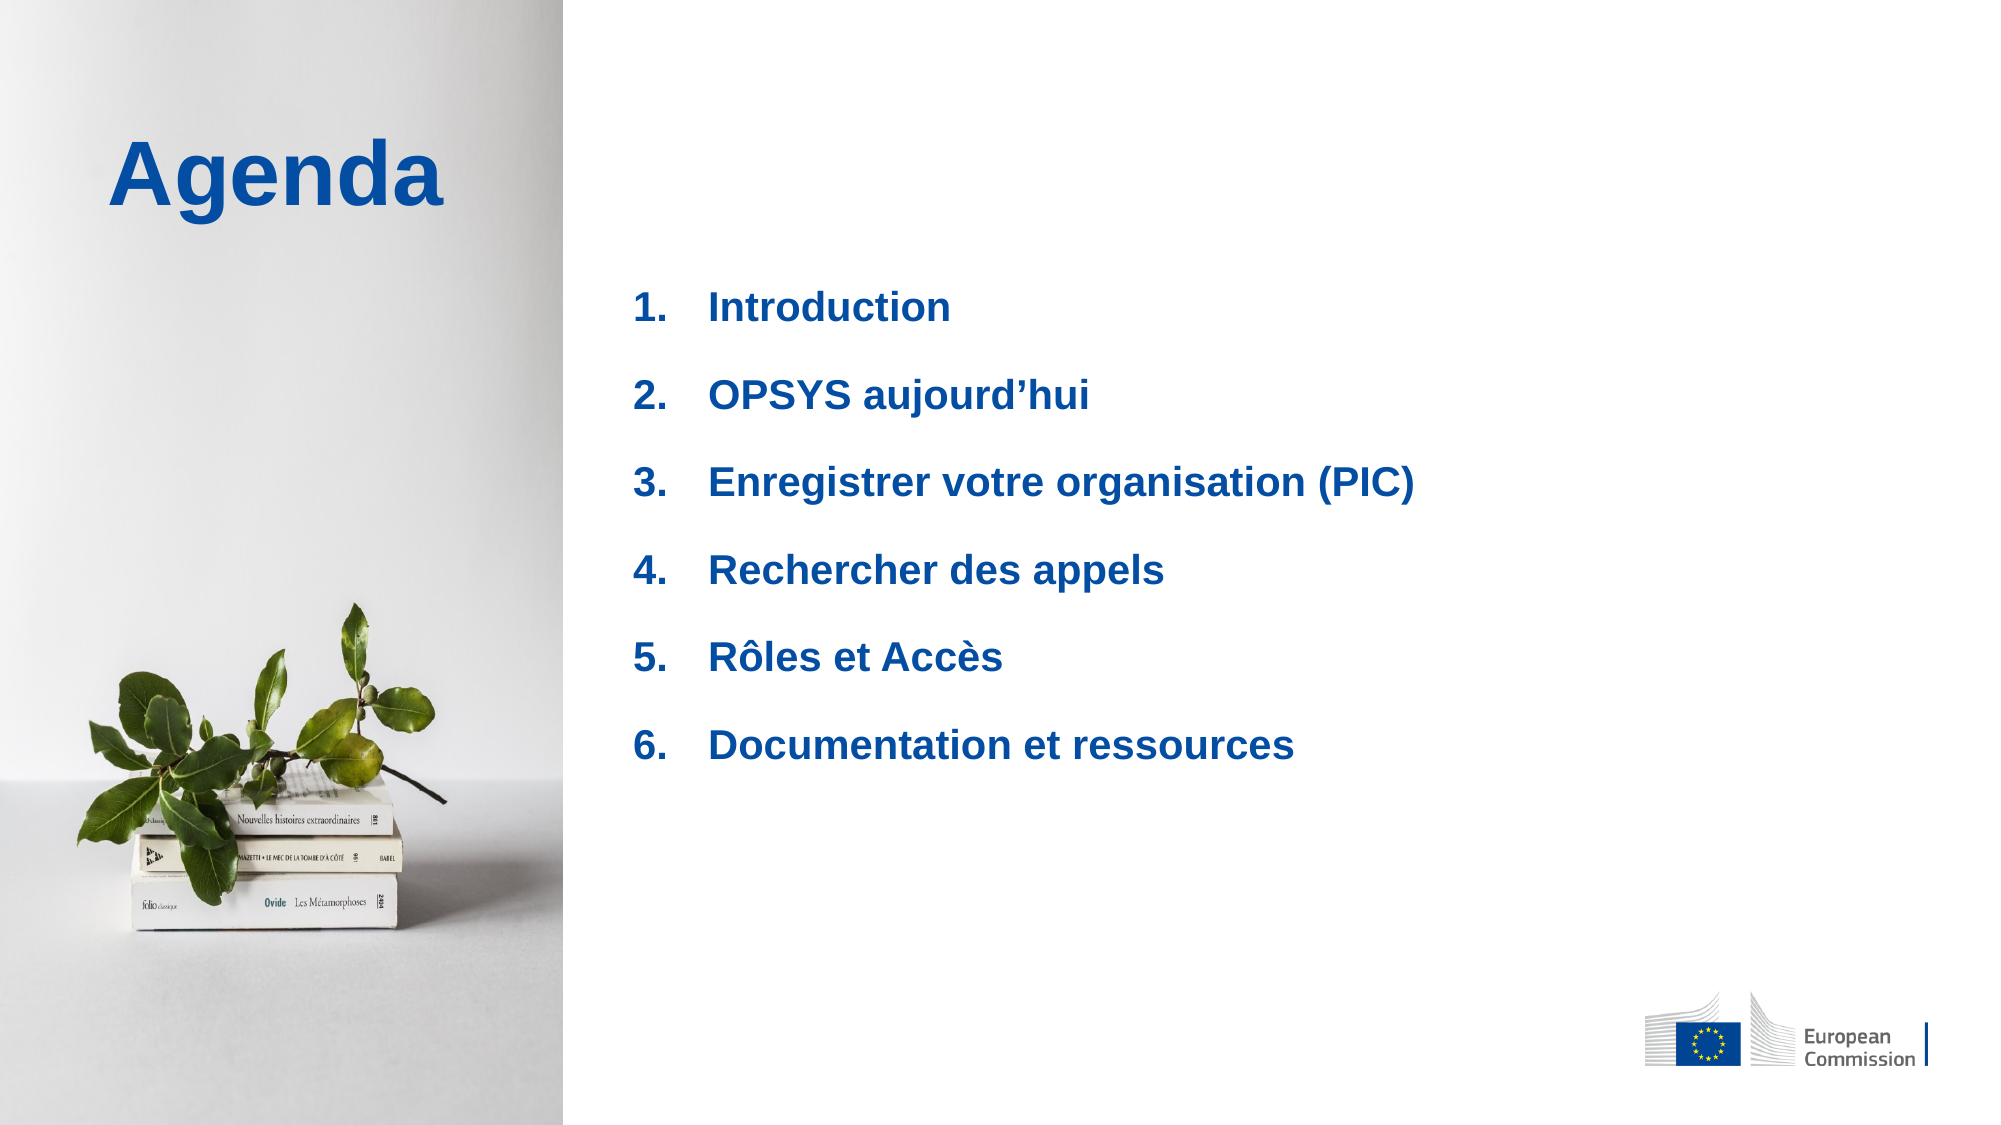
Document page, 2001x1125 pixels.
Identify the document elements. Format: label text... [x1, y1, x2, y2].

picture [0, 0, 563, 1125]
picture [1645, 991, 1928, 1066]
list Introduction OPSYS aujourd’hui Enregistrer votre organisation (PIC) Rechercher des appels Rôles et Accès Documentation et ressources [618, 272, 2000, 958]
